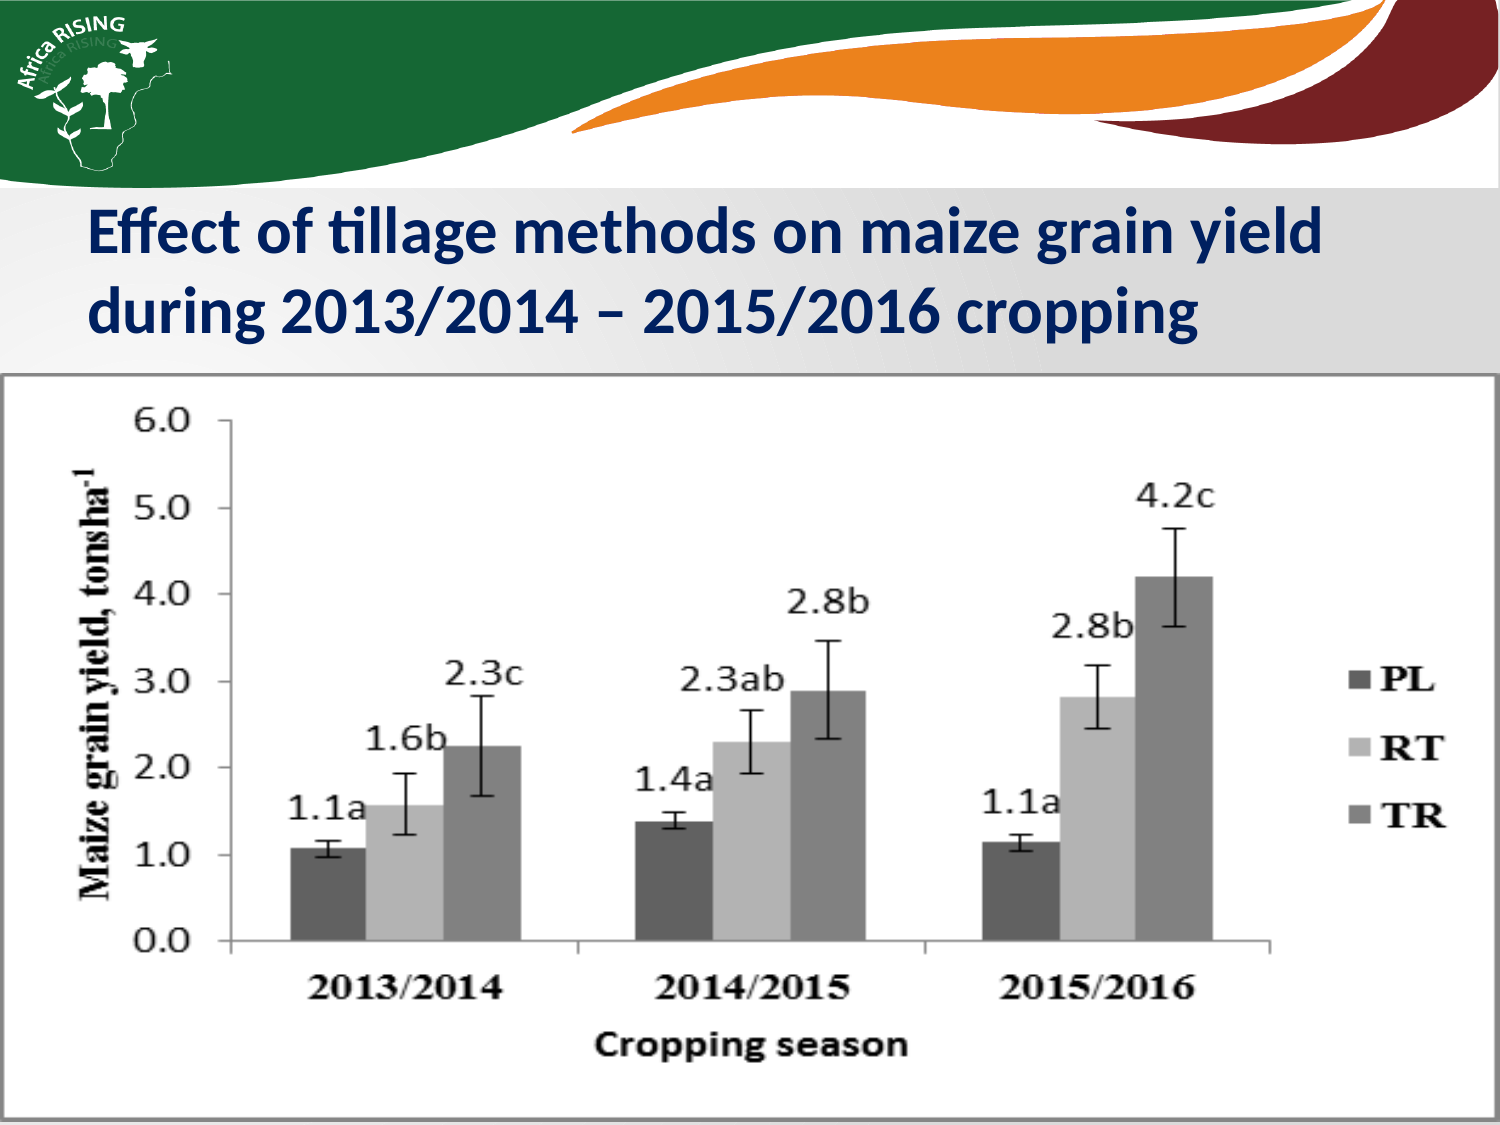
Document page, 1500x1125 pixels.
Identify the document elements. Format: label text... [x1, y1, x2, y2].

text_box [72, 335, 1463, 366]
title Effect of tillage methods on maize grain yield during 2013/2014 – 2015/2016 cropping season [72, 109, 1400, 335]
picture [0, 0, 1499, 188]
picture [0, 373, 1500, 1122]
